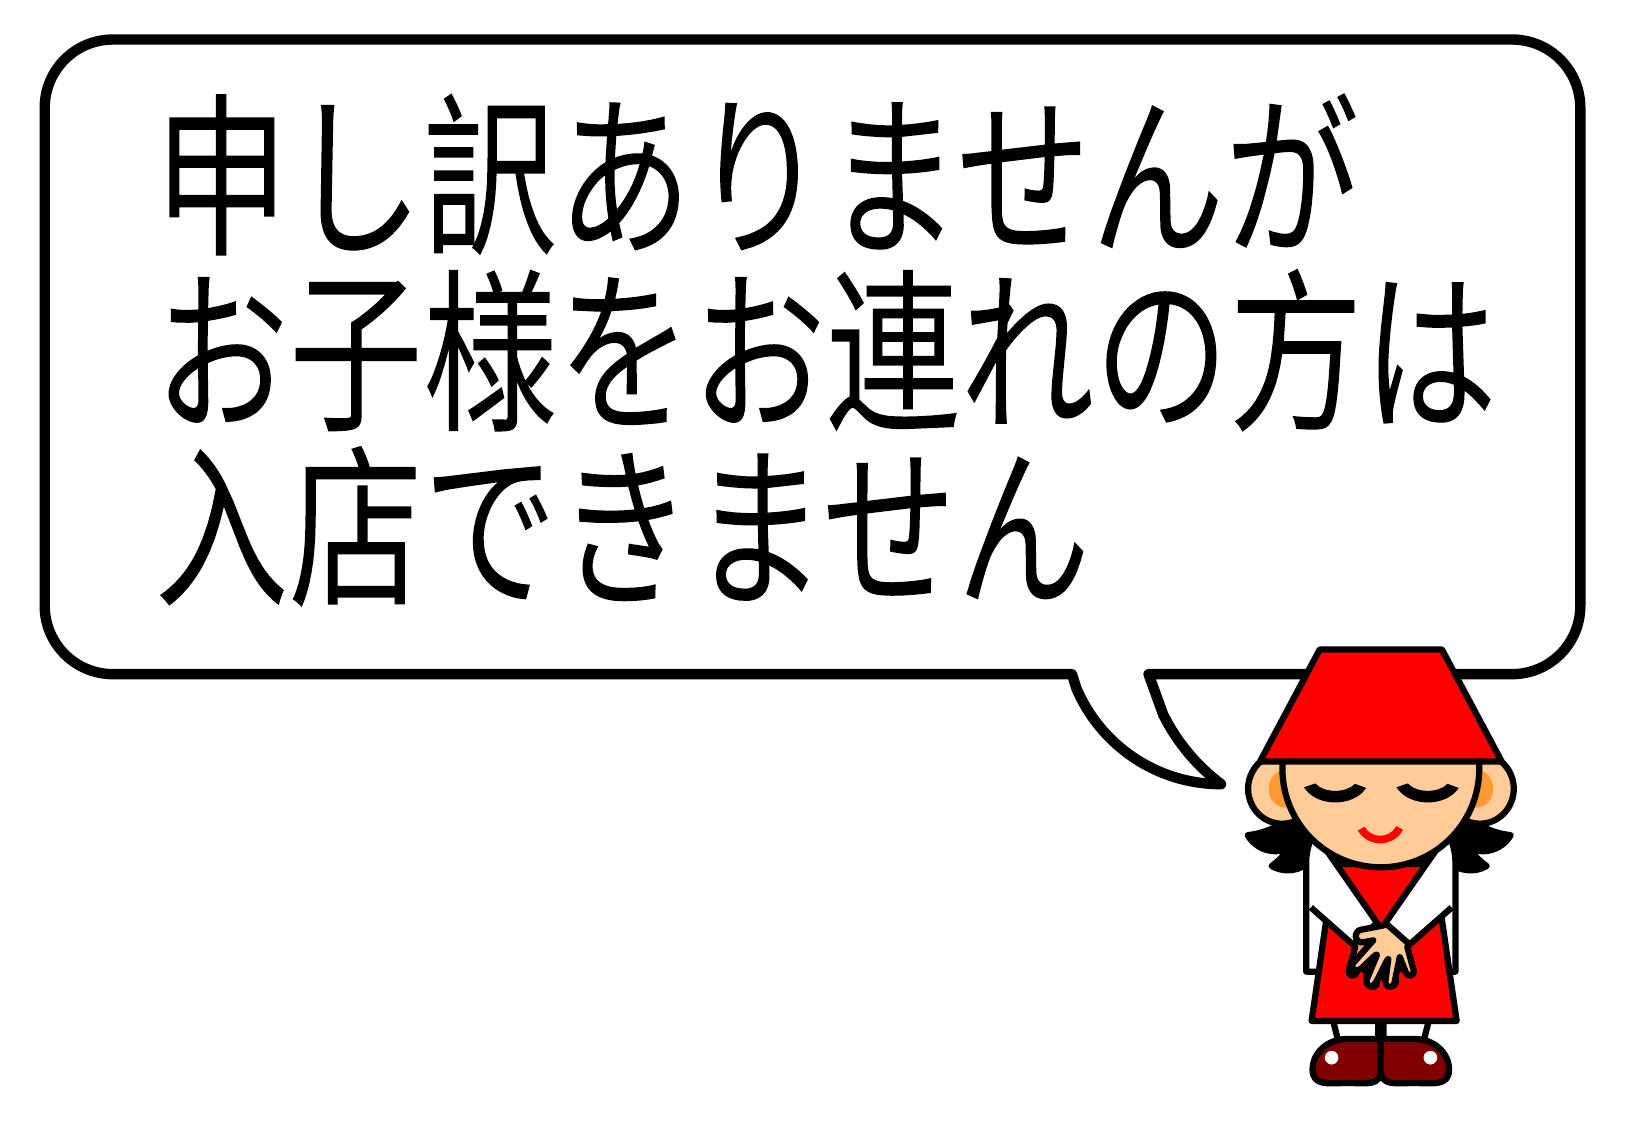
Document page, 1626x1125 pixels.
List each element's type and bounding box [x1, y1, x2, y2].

text_box [1247, 649, 1515, 1084]
text_box [42, 37, 1583, 787]
